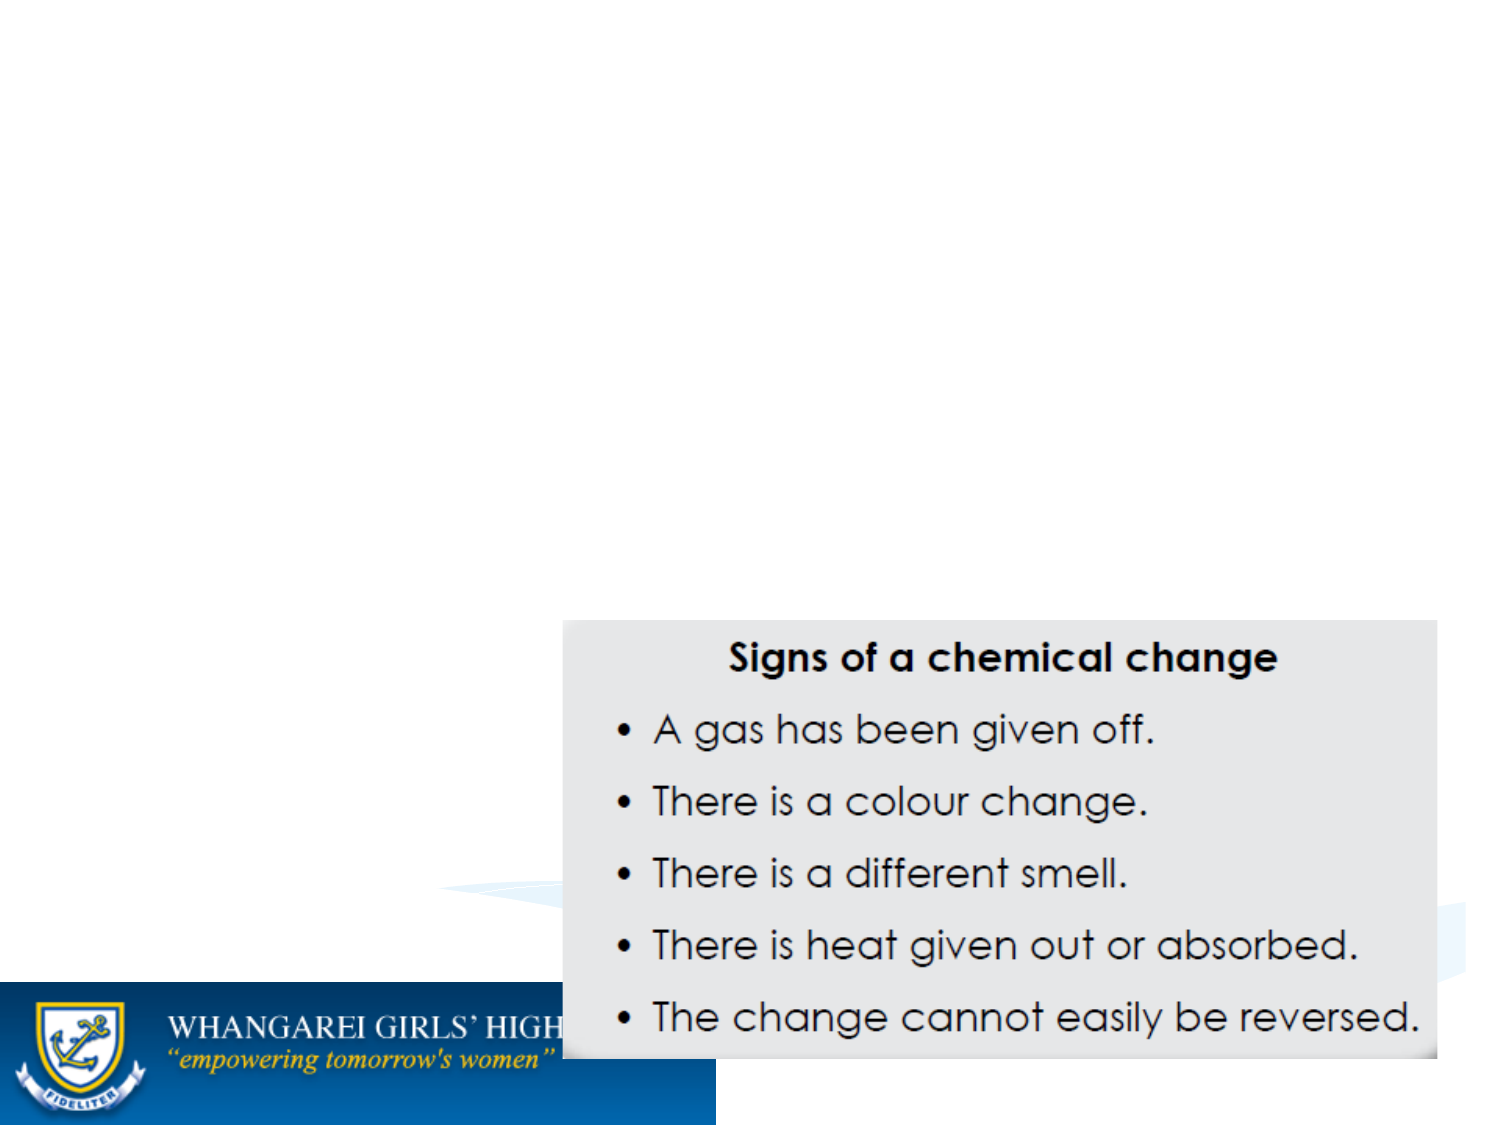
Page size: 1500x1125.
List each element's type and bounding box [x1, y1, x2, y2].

picture [0, 620, 1438, 1125]
